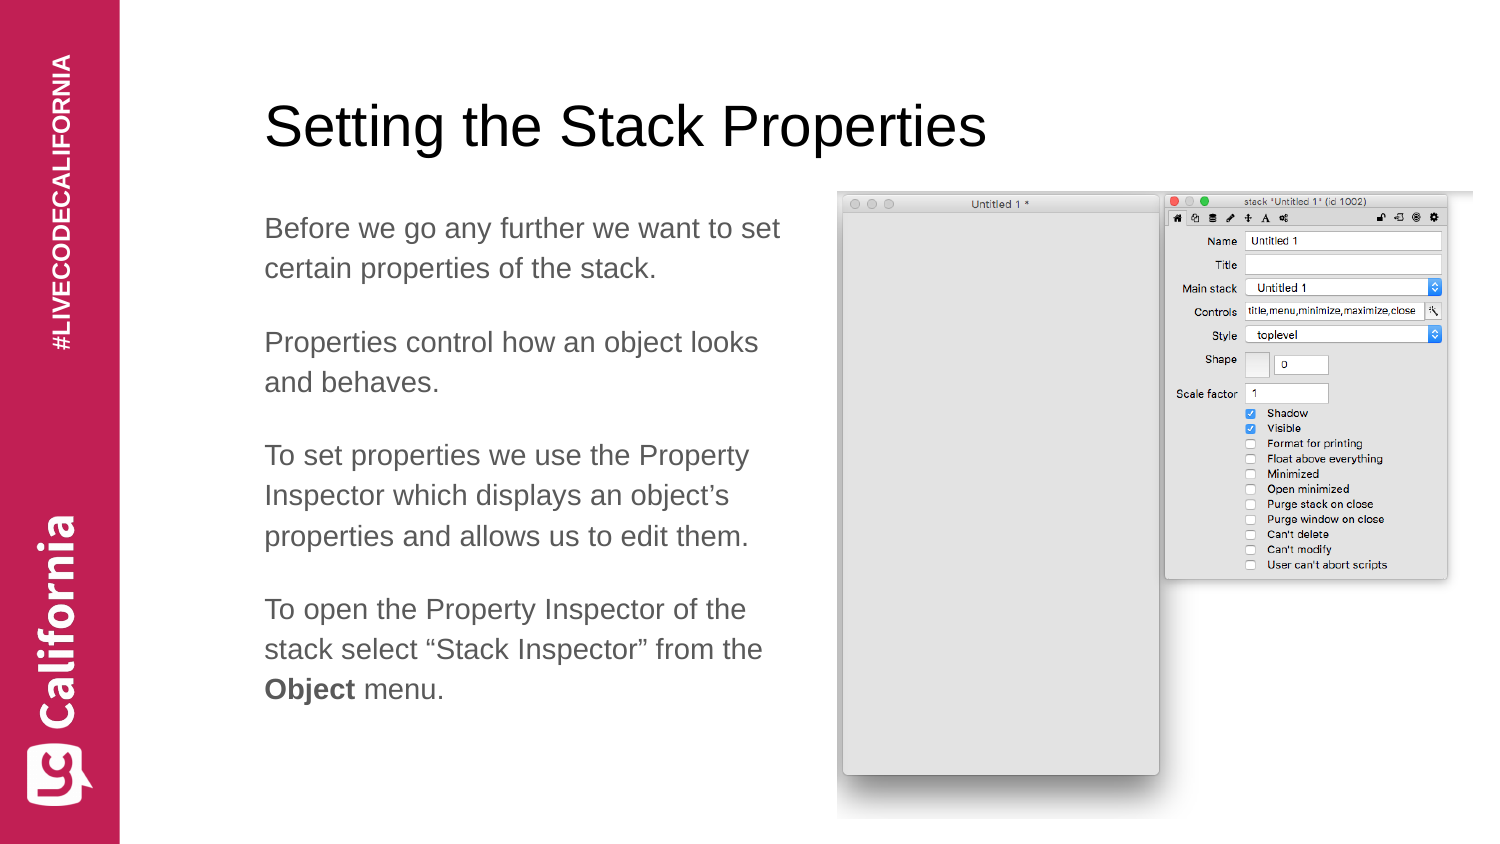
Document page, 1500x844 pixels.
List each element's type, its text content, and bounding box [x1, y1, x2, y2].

picture [837, 191, 1473, 819]
title Setting the Stack Properties [249, 72, 1417, 167]
picture [0, 0, 120, 844]
list Before we go any further we want to set certain properties of the stack. Properties control how an object looks and behaves. To set properties we use the Property Inspector which displays an object’s properties and allows us to edit them. To open the Property Inspector of the stack select “Stack Inspector” from the Object menu. [249, 189, 813, 750]
